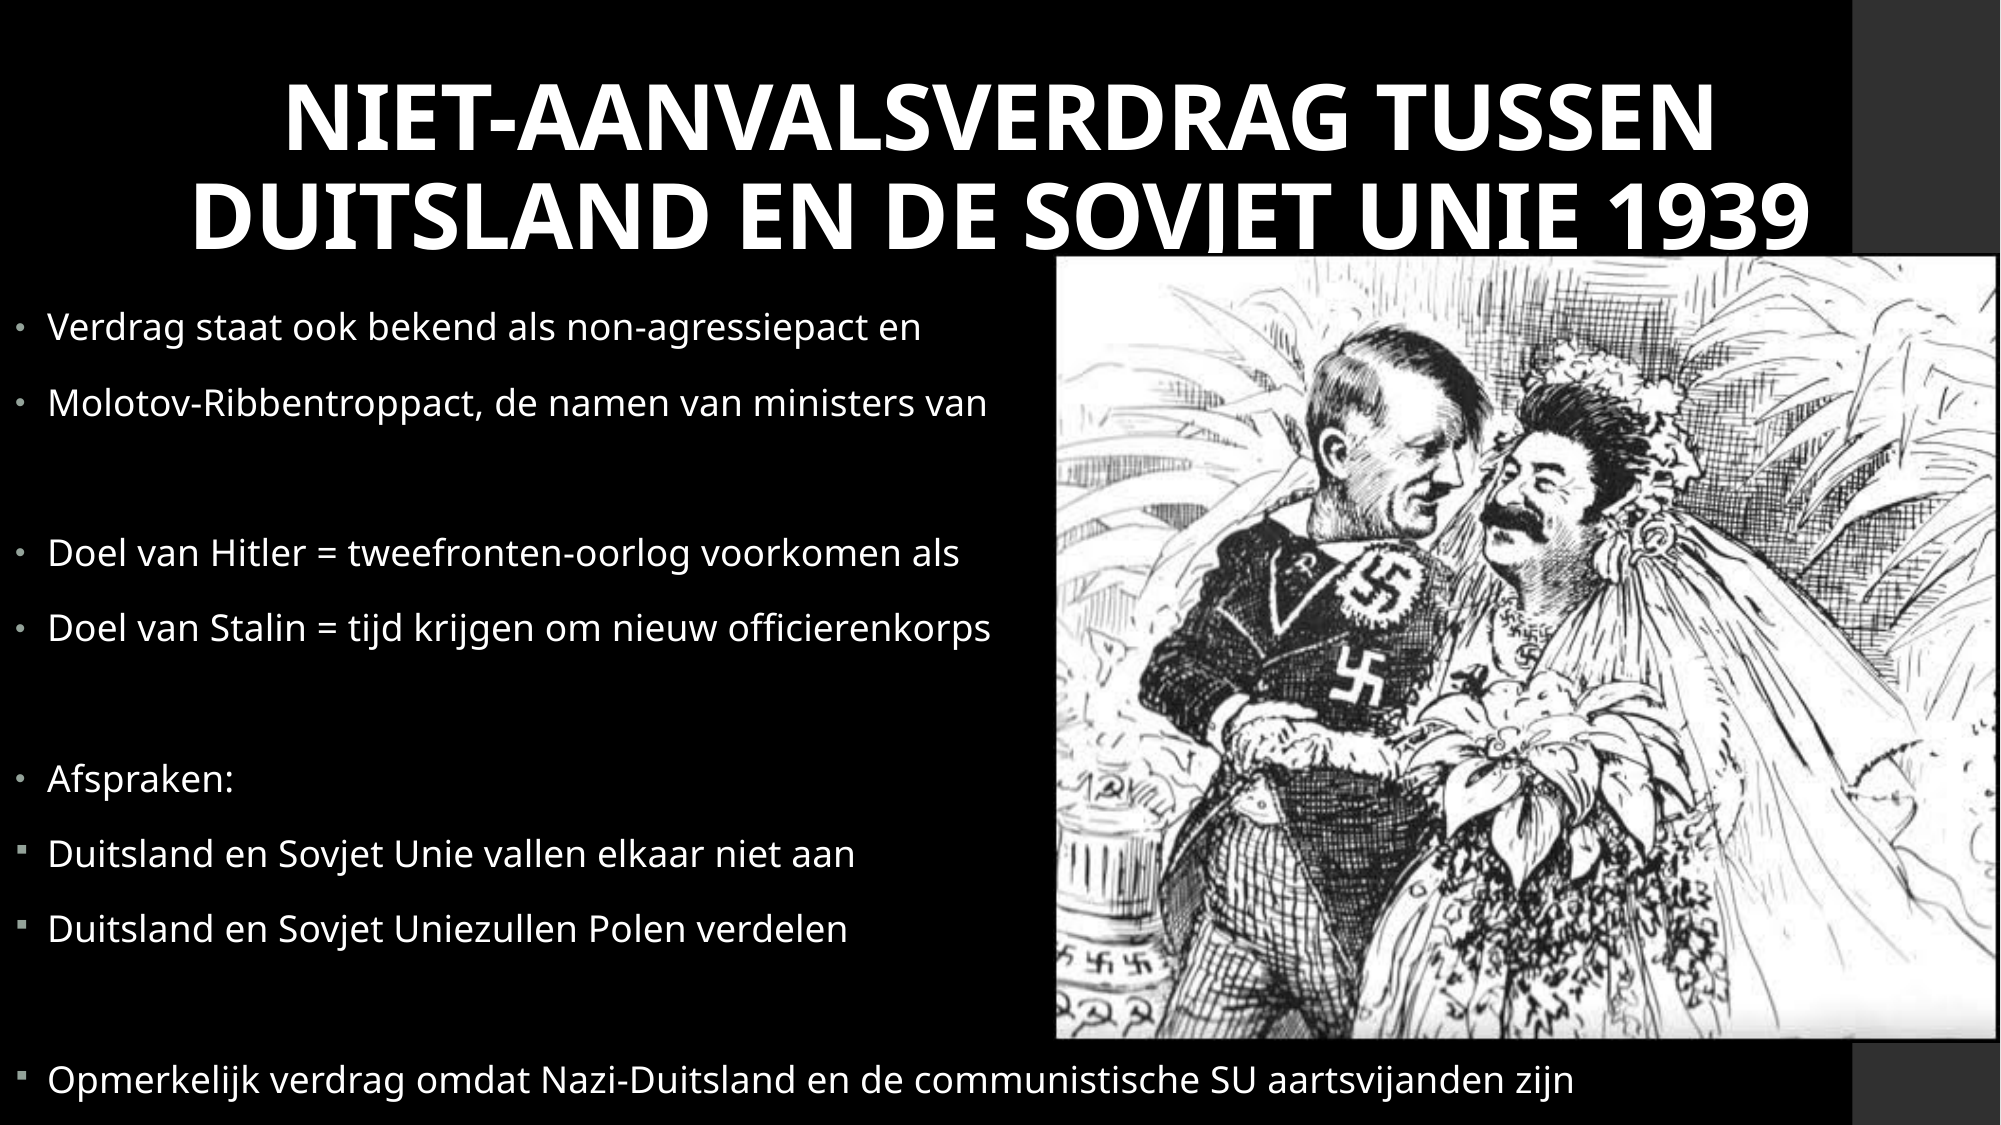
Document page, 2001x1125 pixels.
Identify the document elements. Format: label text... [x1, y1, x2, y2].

list Verdrag staat ook bekend als non-agressiepact en Molotov-Ribbentroppact, de namen van ministers van buitenlandse zaken Doel van Hitler = tweefronten-oorlog voorkomen als Duitsland Polen zal binnenvallen Doel van Stalin = tijd krijgen om nieuw officierenkorps op te bouwen na de Grote Zuiveringen Afspraken: Duitsland en Sovjet Unie vallen elkaar niet aan Duitsland en Sovjet Uniezullen Polen verdelen Opmerkelijk verdrag omdat Nazi-Duitsland en de communistische SU aartsvijanden zijn [0, 299, 2000, 1125]
title NIET-AANVALSVERDRAG TUSSEN DUITSLAND EN DE SOVJET UNIE 1939 [0, 59, 2000, 278]
picture [1053, 252, 2000, 1043]
